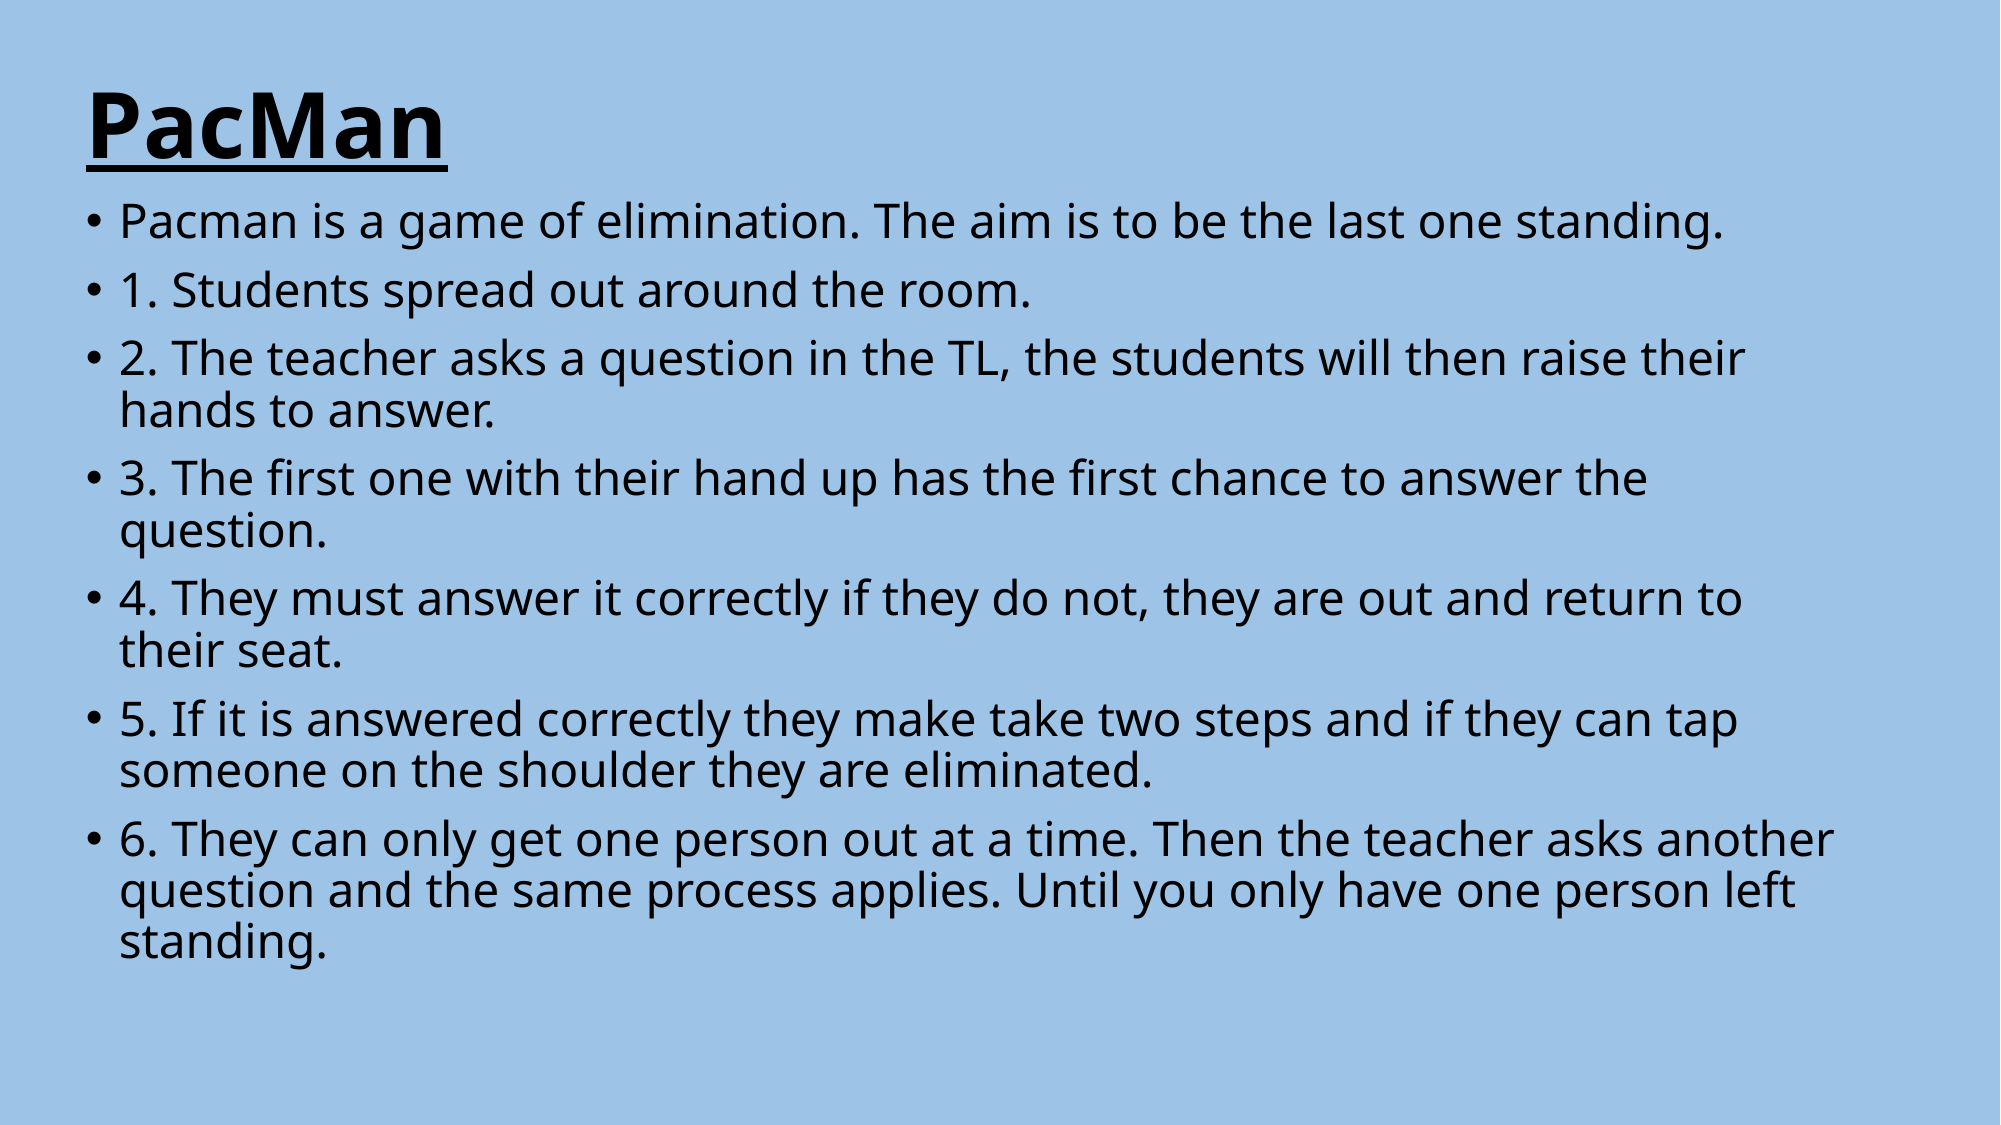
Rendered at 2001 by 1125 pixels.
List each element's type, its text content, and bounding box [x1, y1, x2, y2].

list Pacman is a game of elimination. The aim is to be the last one standing. 1. Students spread out around the room. 2. The teacher asks a question in the TL, the students will then raise their hands to answer. 3. The first one with their hand up has the first chance to answer the question. 4. They must answer it correctly if they do not, they are out and return to their seat. 5. If it is answered correctly they make take two steps and if they can tap someone on the shoulder they are eliminated. 6. They can only get one person out at a time. Then the teacher asks another question and the same process applies. Until you only have one person left standing. [70, 189, 1863, 1099]
title PacMan [70, 19, 1796, 189]
